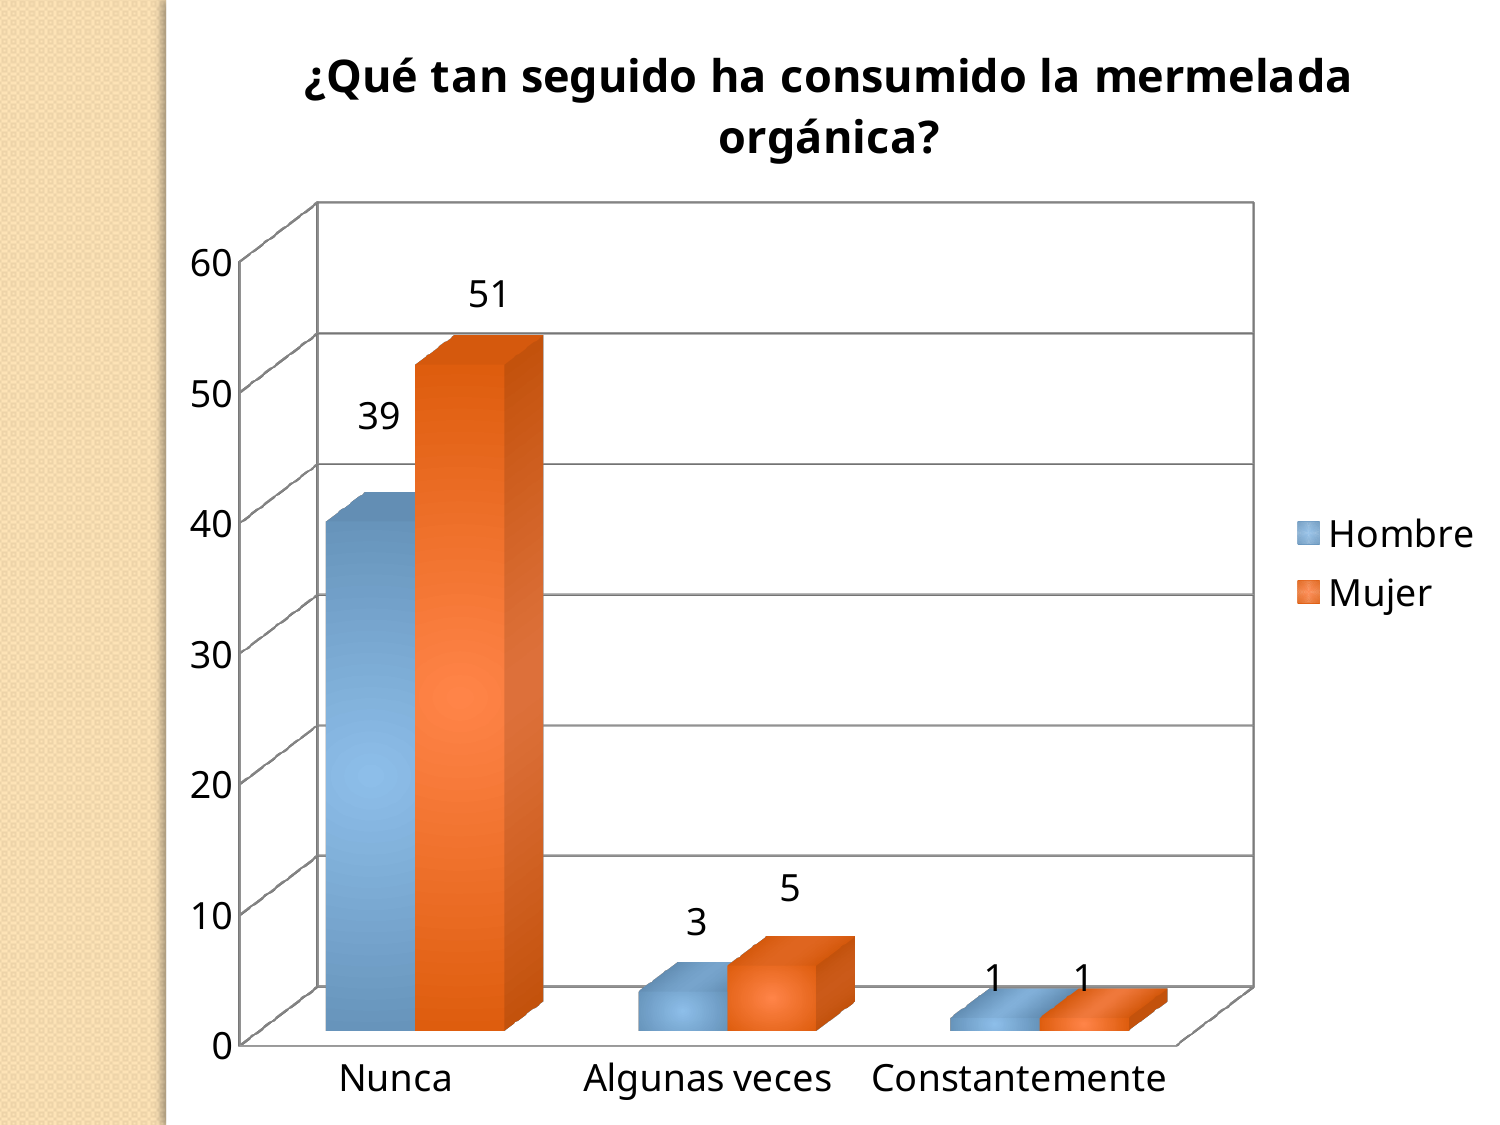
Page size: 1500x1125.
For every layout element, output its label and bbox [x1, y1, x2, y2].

chart [159, 0, 1500, 1125]
